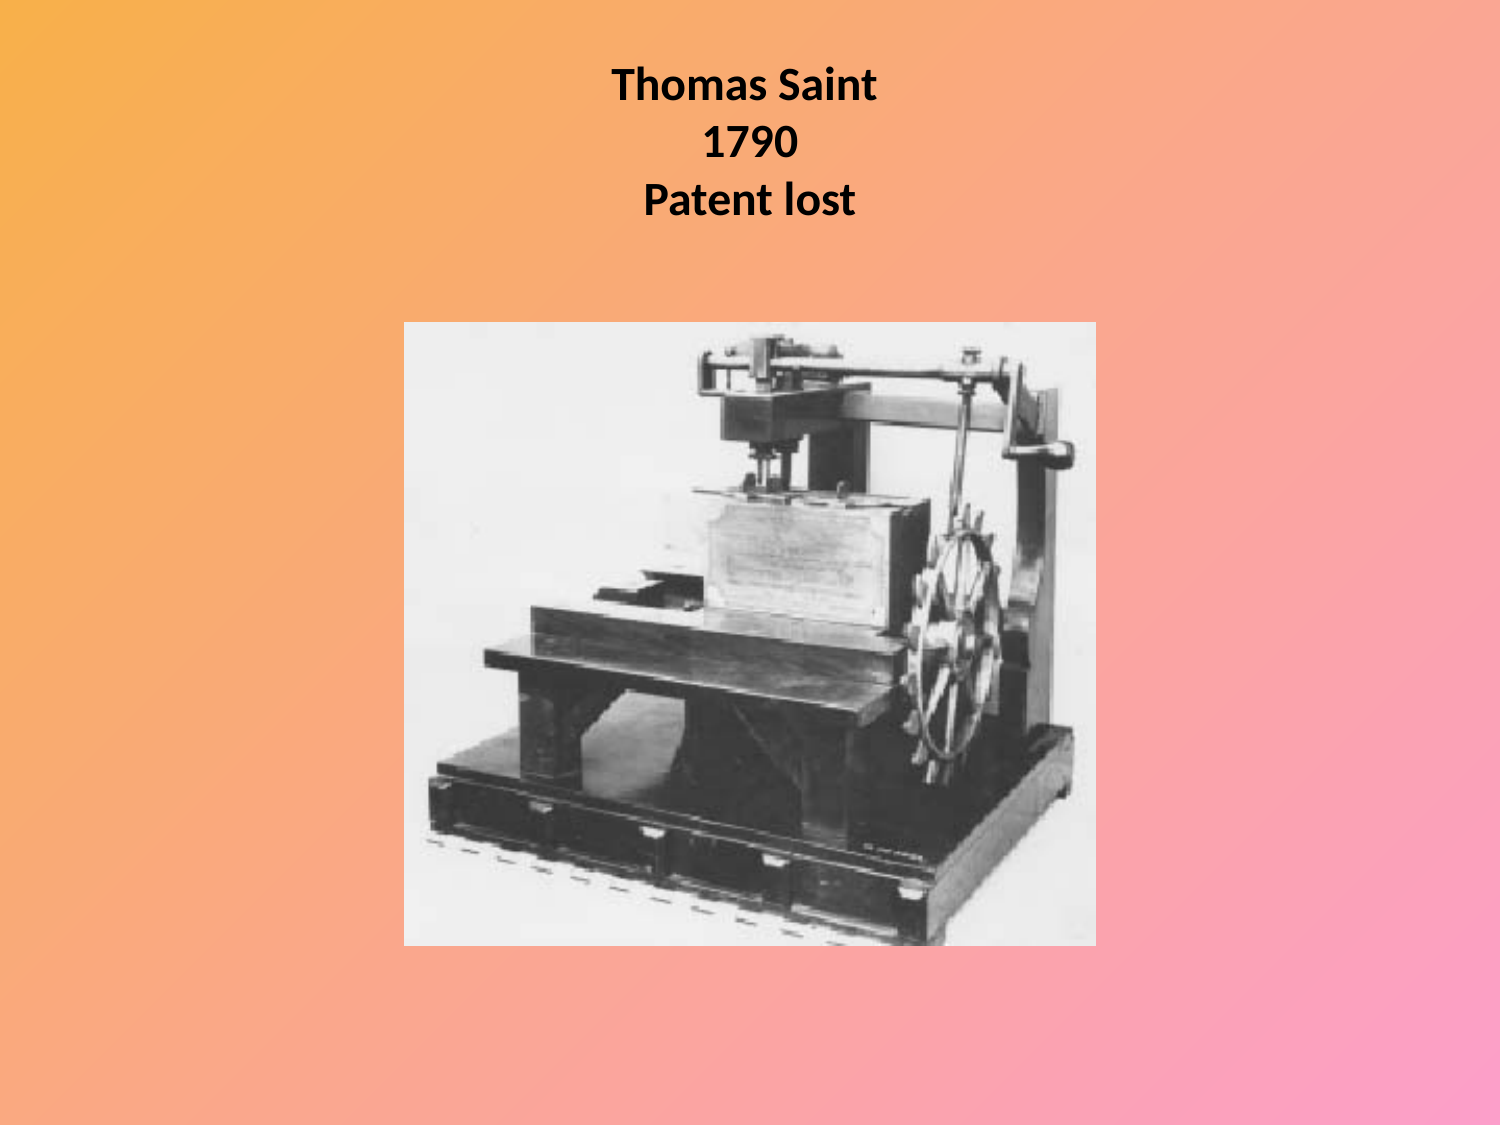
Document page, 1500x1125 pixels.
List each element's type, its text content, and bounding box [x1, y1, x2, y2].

title Thomas Saint 1790 Patent lost [75, 45, 1425, 233]
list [403, 321, 1096, 946]
